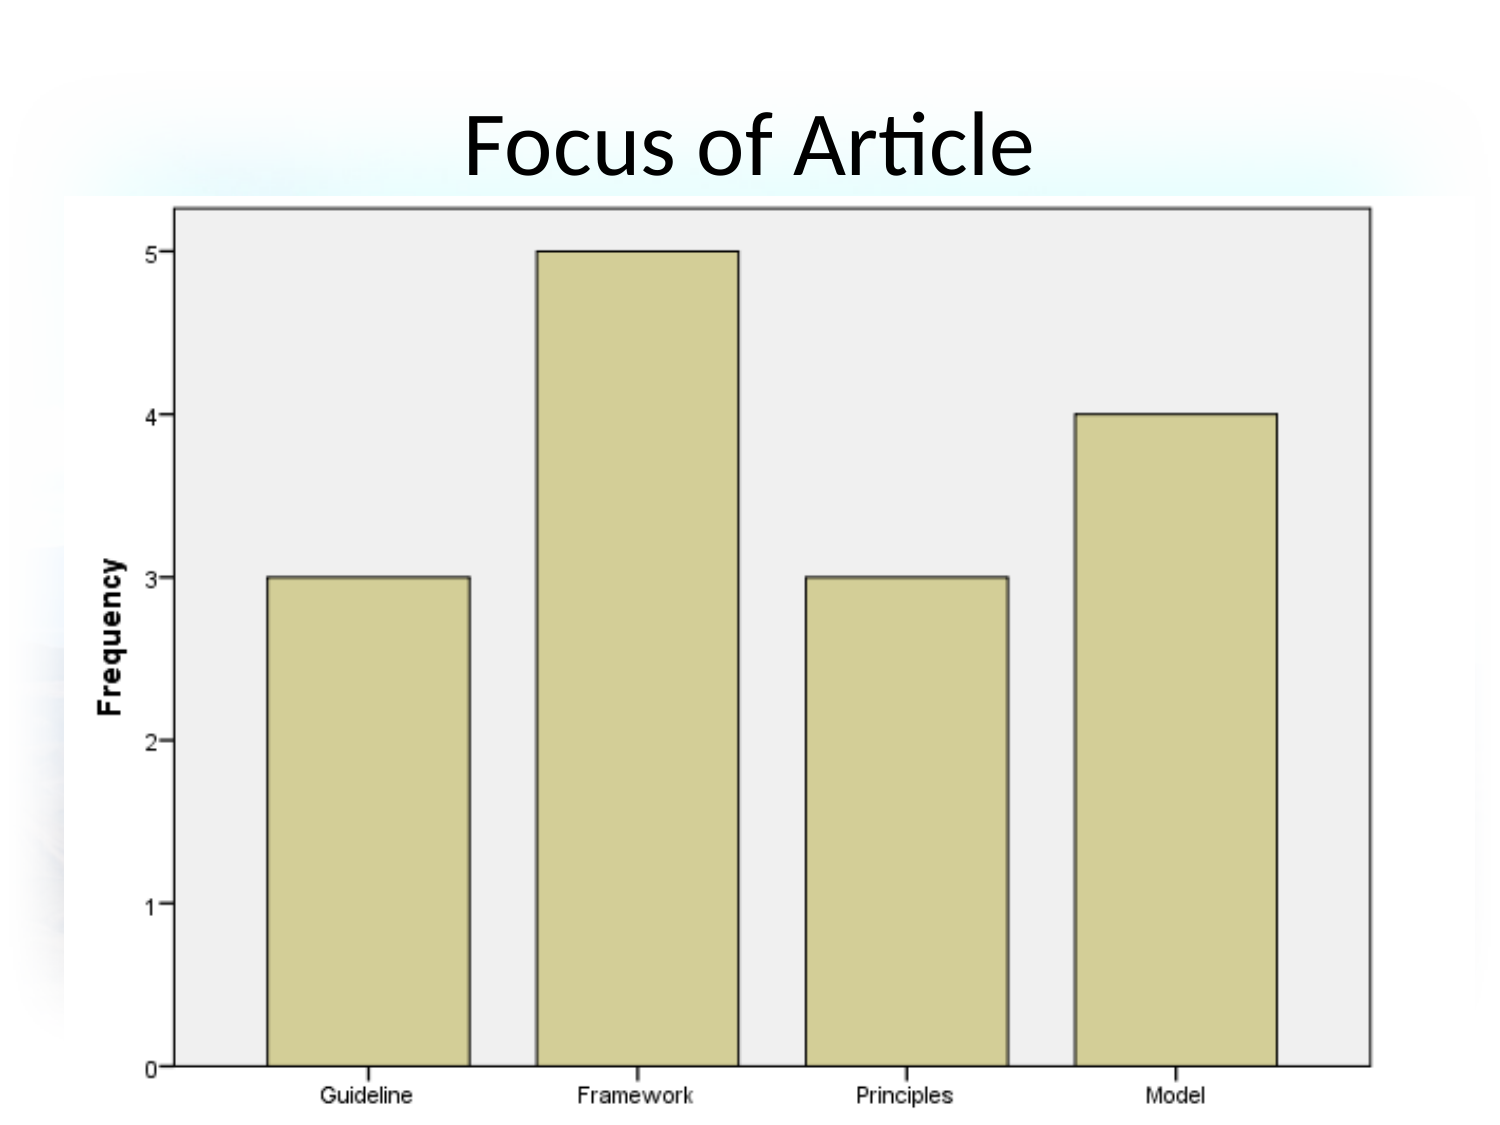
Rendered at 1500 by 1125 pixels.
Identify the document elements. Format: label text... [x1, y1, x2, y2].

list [64, 195, 1475, 1125]
title Focus of Article [75, 45, 1425, 194]
